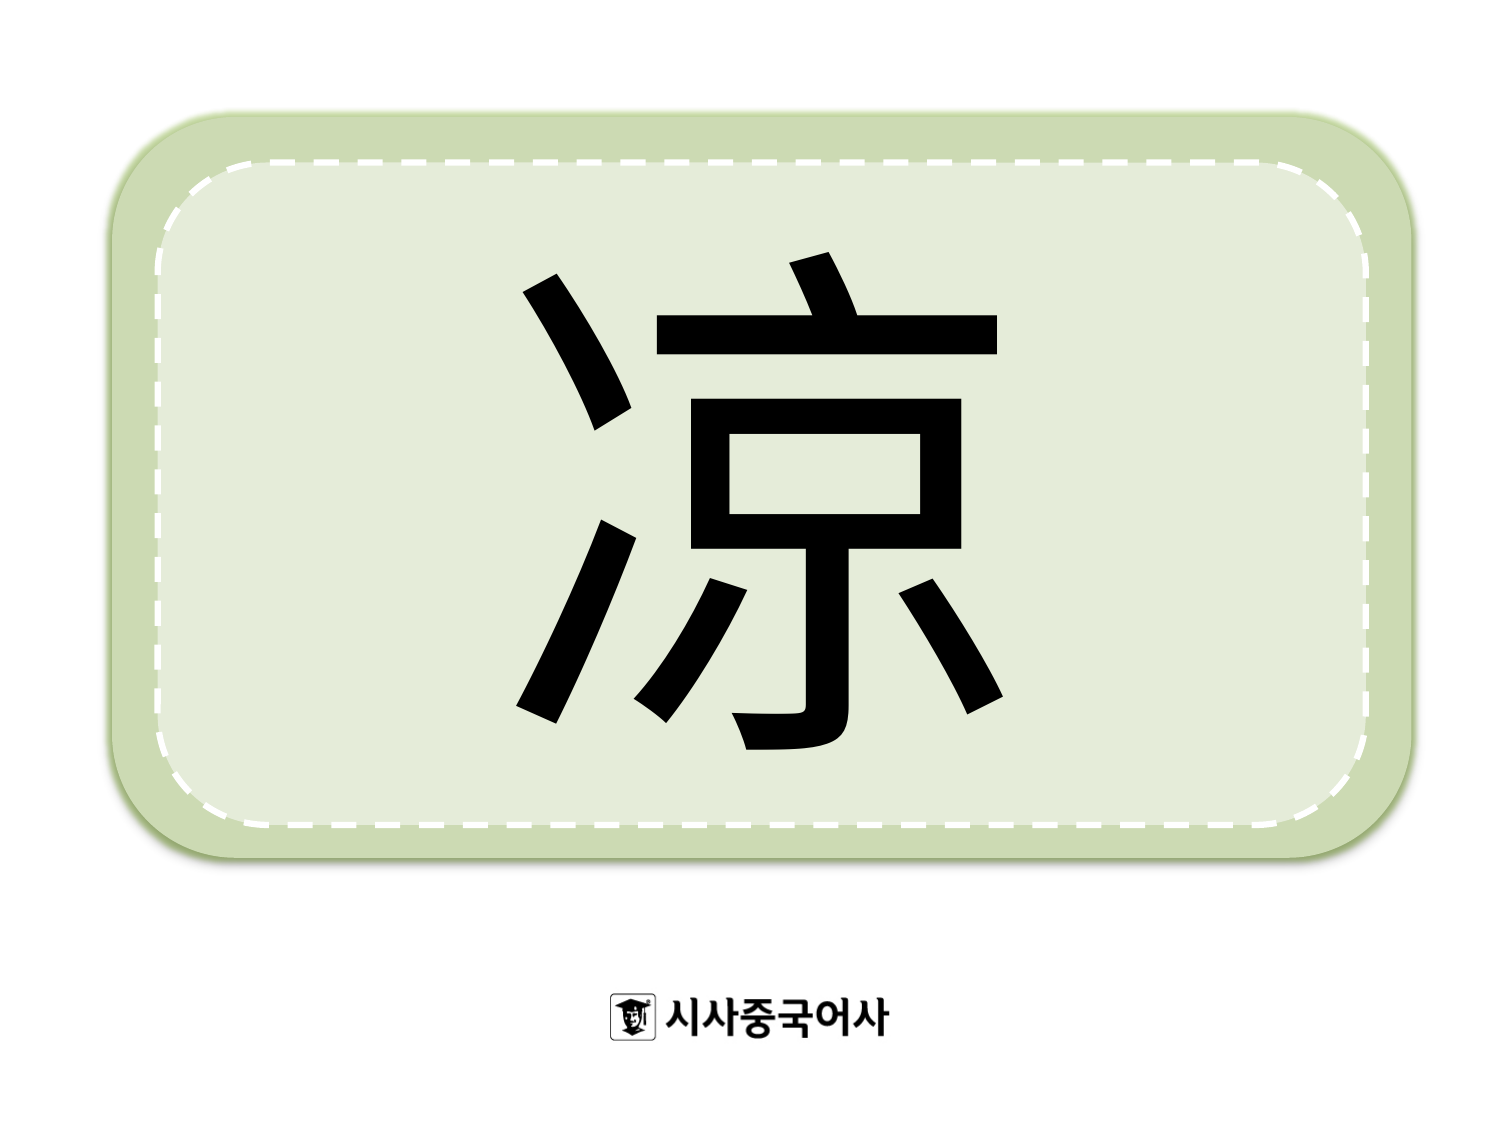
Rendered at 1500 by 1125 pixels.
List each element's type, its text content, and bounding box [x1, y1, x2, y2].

text_box 凉 [162, 160, 1371, 824]
picture [602, 987, 898, 1047]
